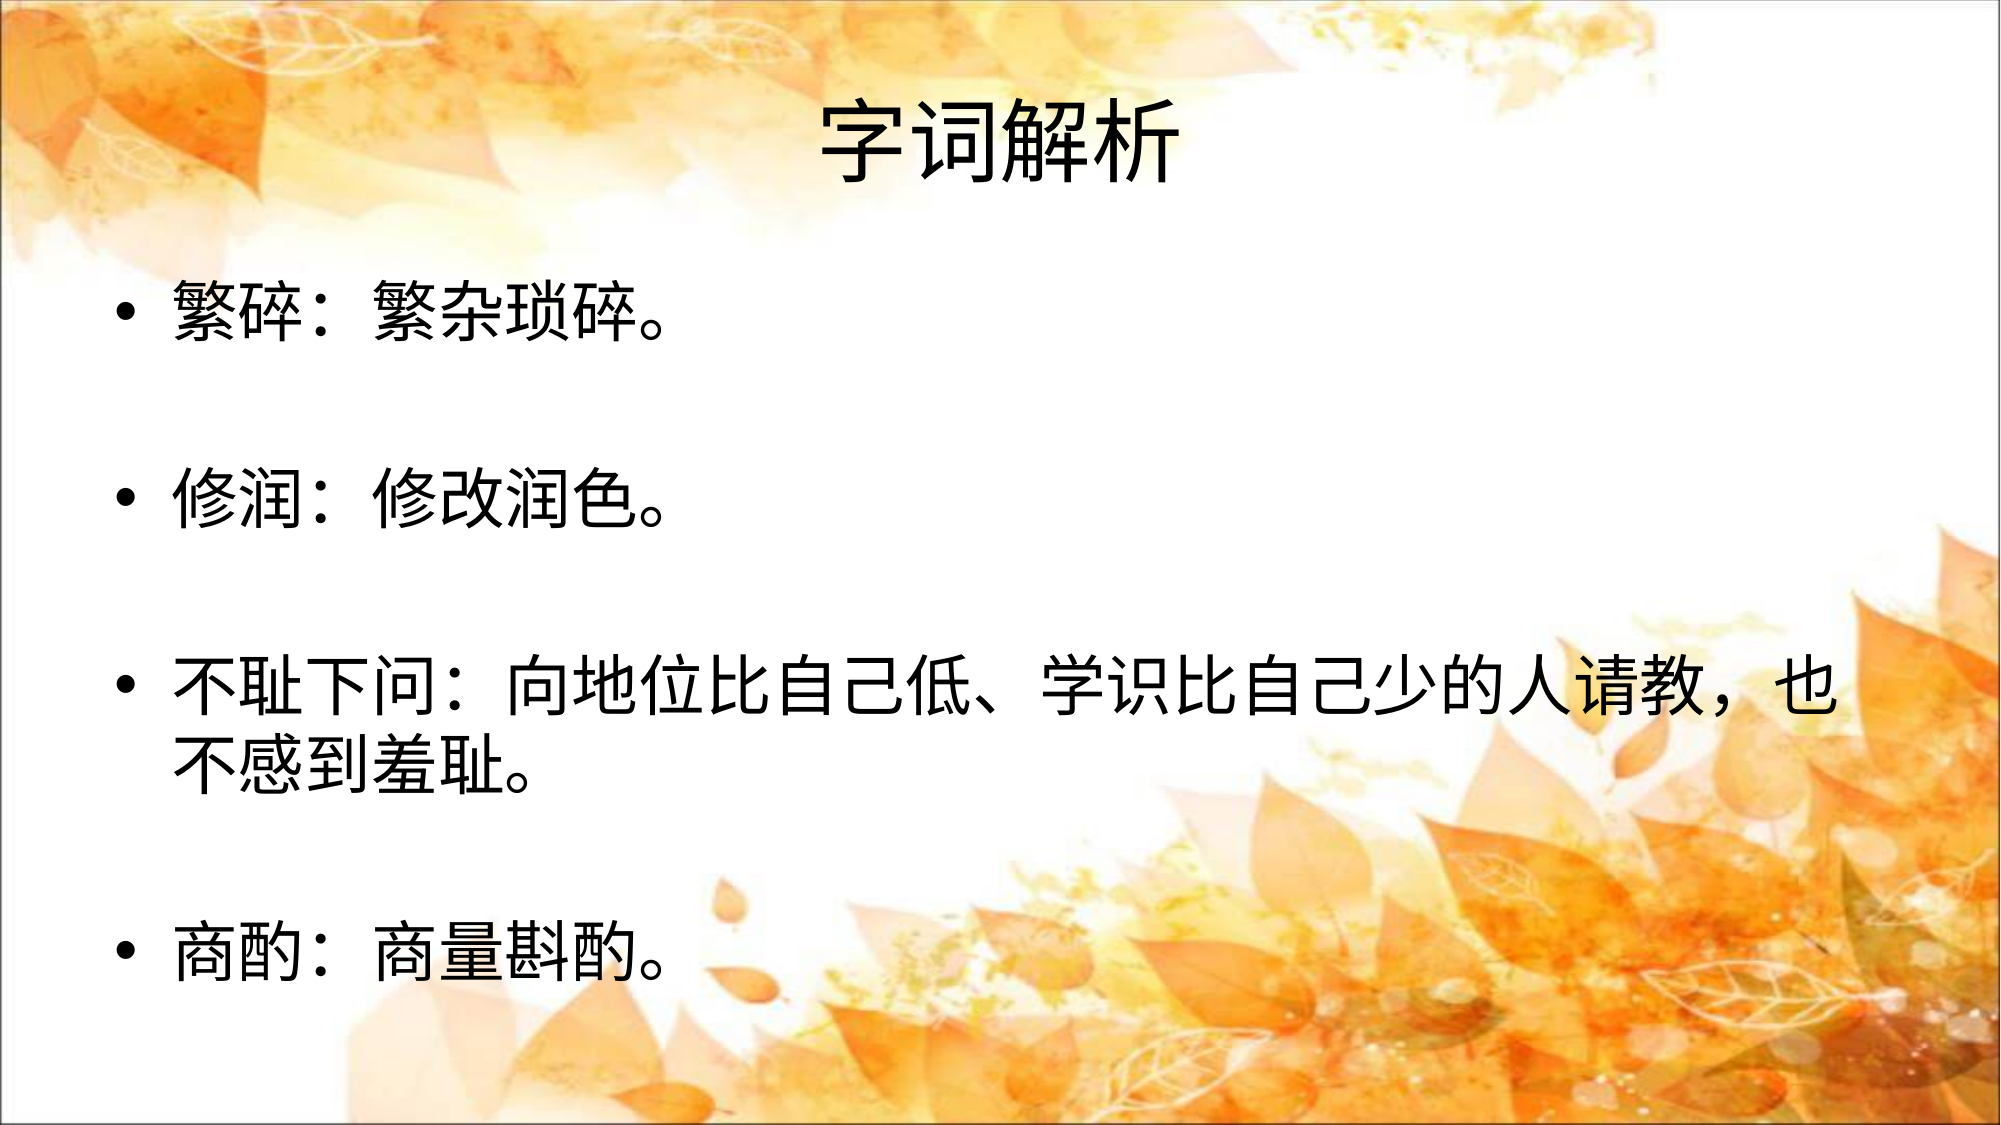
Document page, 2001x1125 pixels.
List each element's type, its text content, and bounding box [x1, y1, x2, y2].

title 字词解析 [99, 45, 1900, 233]
list 繁碎：繁杂琐碎。 修润：修改润色。 不耻下问：向地位比自己低、学识比自己少的人请教，也不感到羞耻。 商酌：商量斟酌。 [99, 262, 1900, 1005]
picture [0, 0, 2001, 1125]
